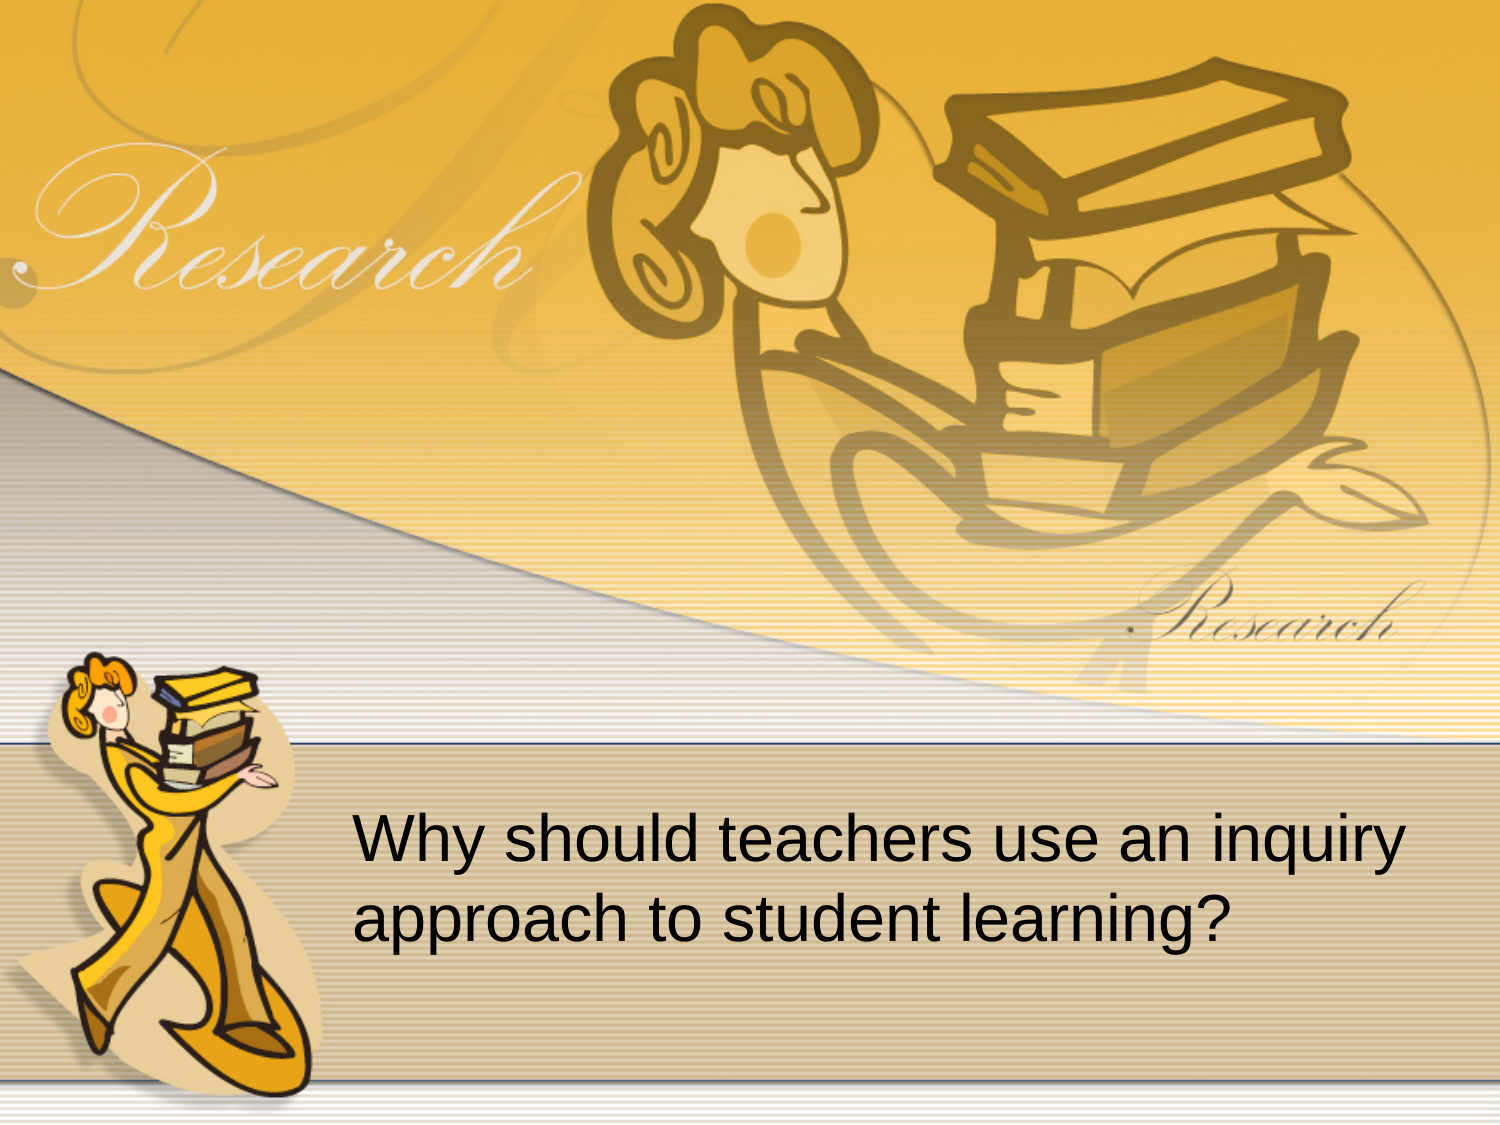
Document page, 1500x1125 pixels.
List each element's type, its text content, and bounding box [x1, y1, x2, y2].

title Why should teachers use an inquiry approach to student learning? [337, 760, 1483, 963]
picture [0, 0, 1500, 1125]
